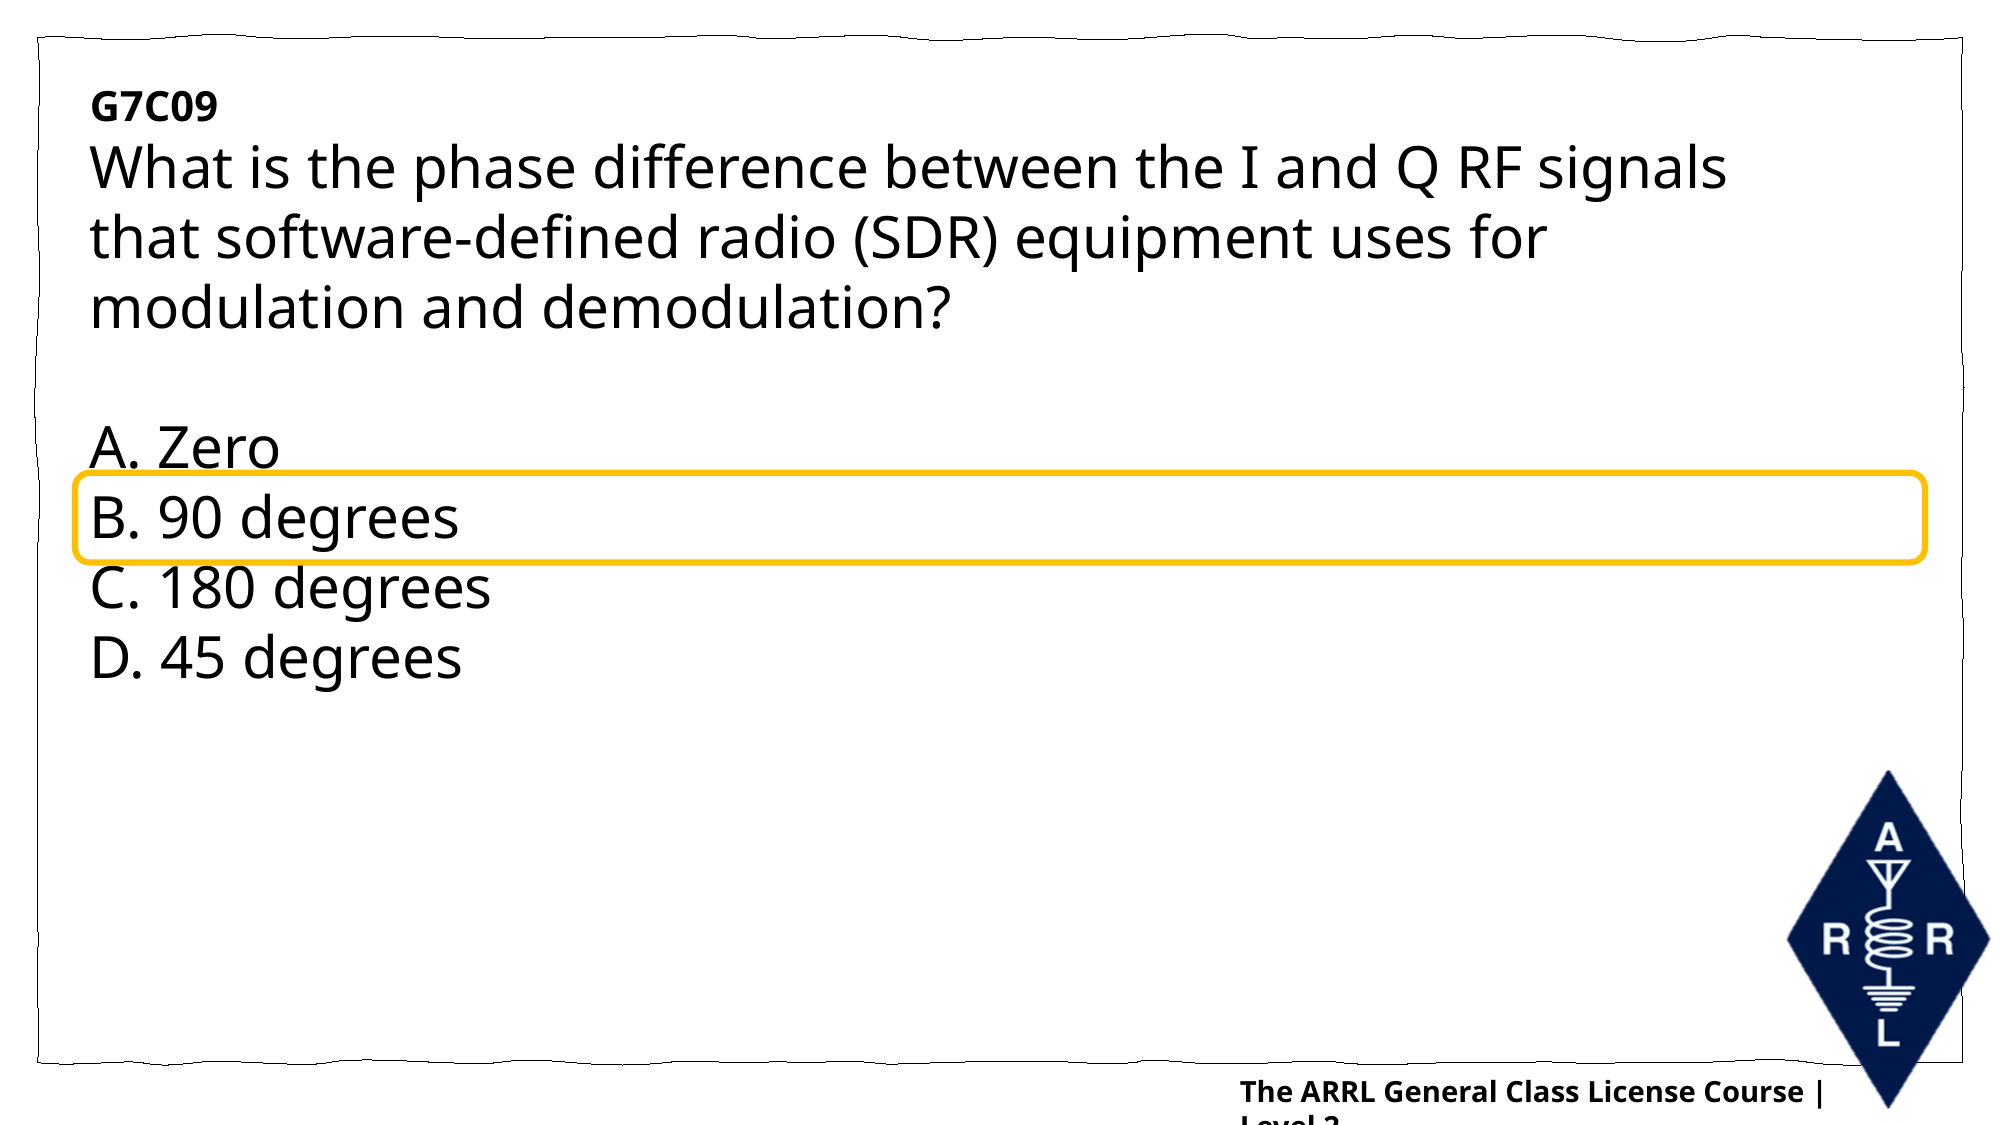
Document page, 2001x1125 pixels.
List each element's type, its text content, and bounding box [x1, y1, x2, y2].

text_box G7C09 What is the phase difference between the I and Q RF signals that software-defined radio (SDR) equipment uses for modulation and demodulation? A. Zero B. 90 degrees C. 180 degrees D. 45 degrees [75, 556, 1850, 698]
text_box [73, 471, 1927, 564]
text_box G7C09 What is the phase difference between the I and Q RF signals that software-defined radio (SDR) equipment uses for modulation and demodulation? A. Zero B. 90 degrees C. 180 degrees D. 45 degrees [75, 72, 1850, 479]
picture [1773, 752, 1999, 1125]
